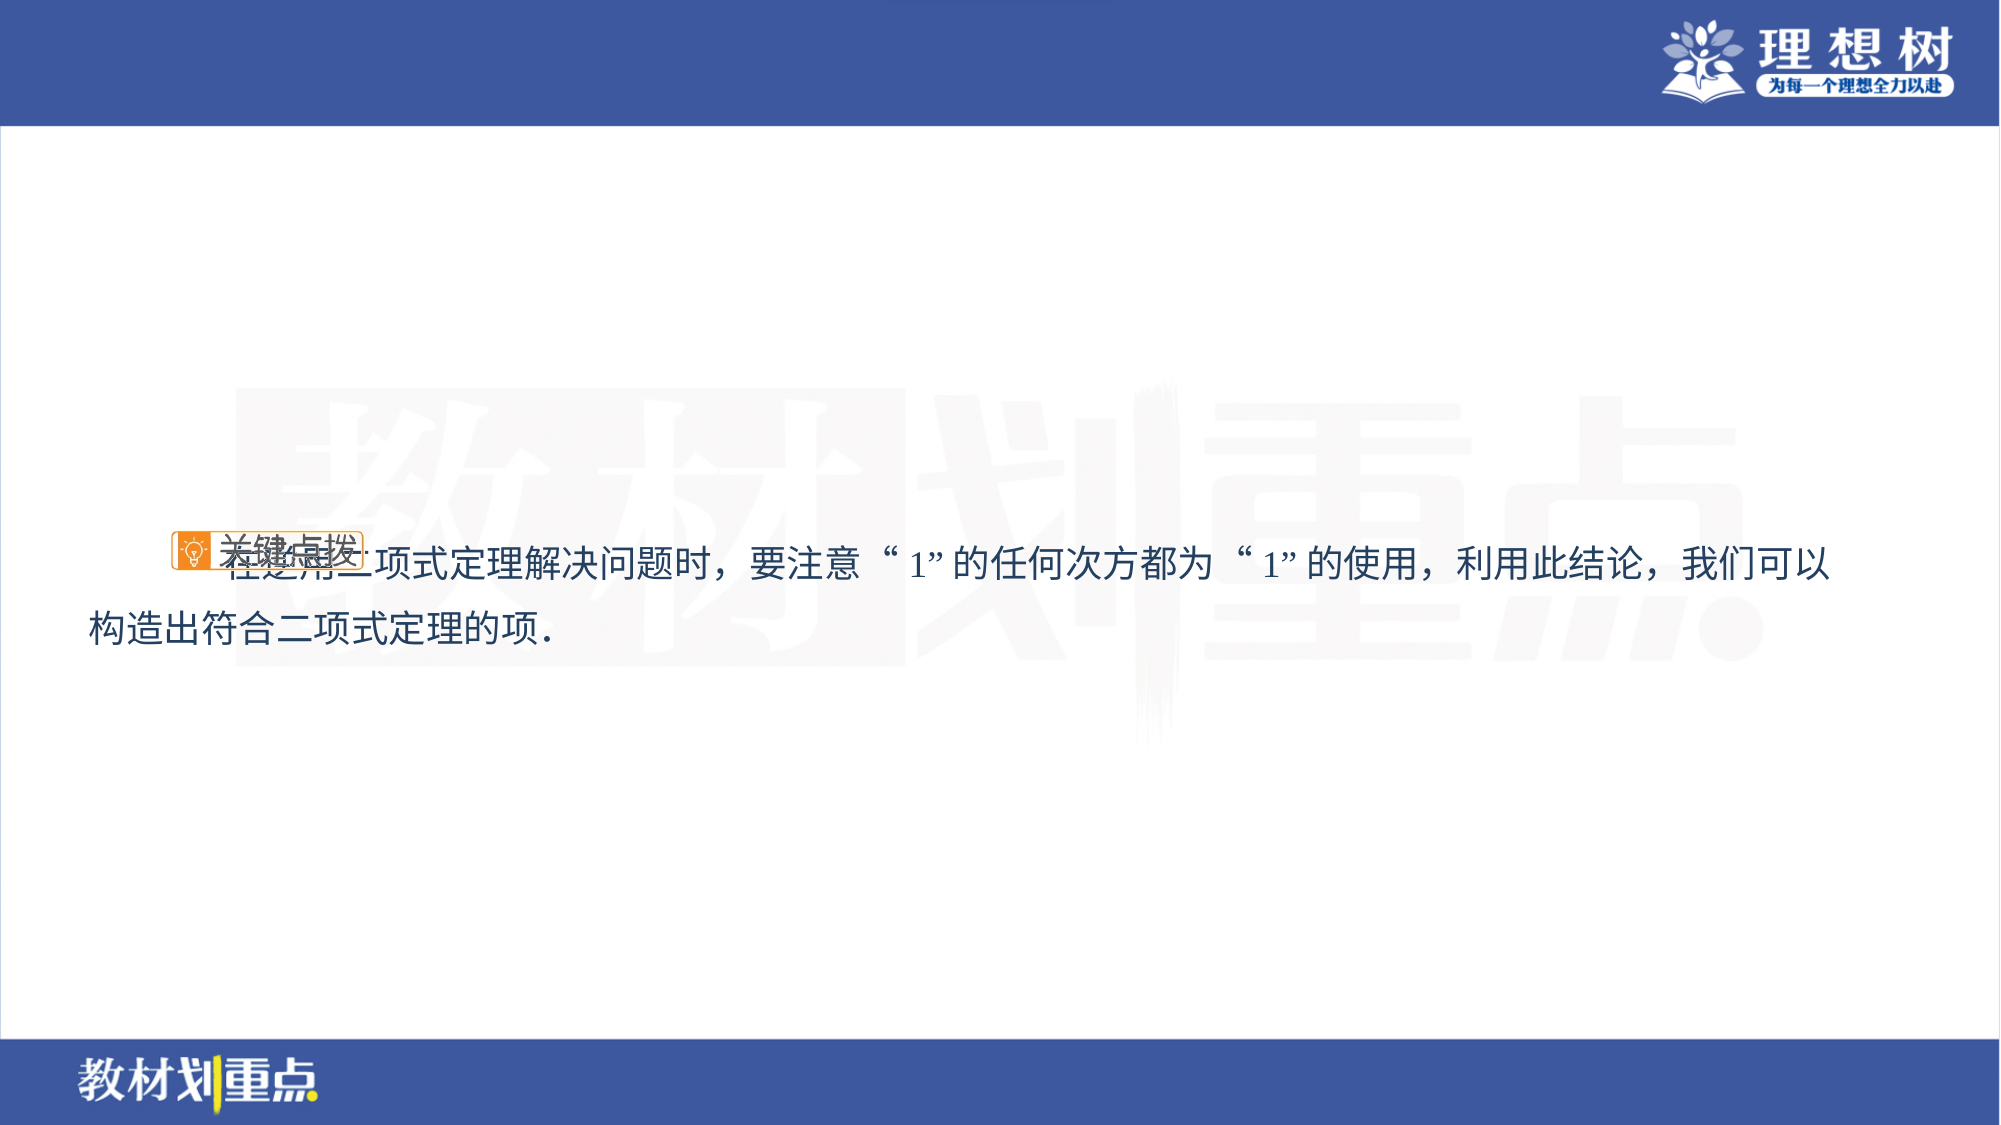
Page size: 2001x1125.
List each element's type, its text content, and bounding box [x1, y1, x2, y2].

text_box 在逆用二项式定理解决问题时，要注意“1”的任何次方都为“1”的使用，利用此结论，我们可以 构造出符合二项式定理的项． [88, 516, 1911, 644]
picture [0, 0, 2000, 1125]
